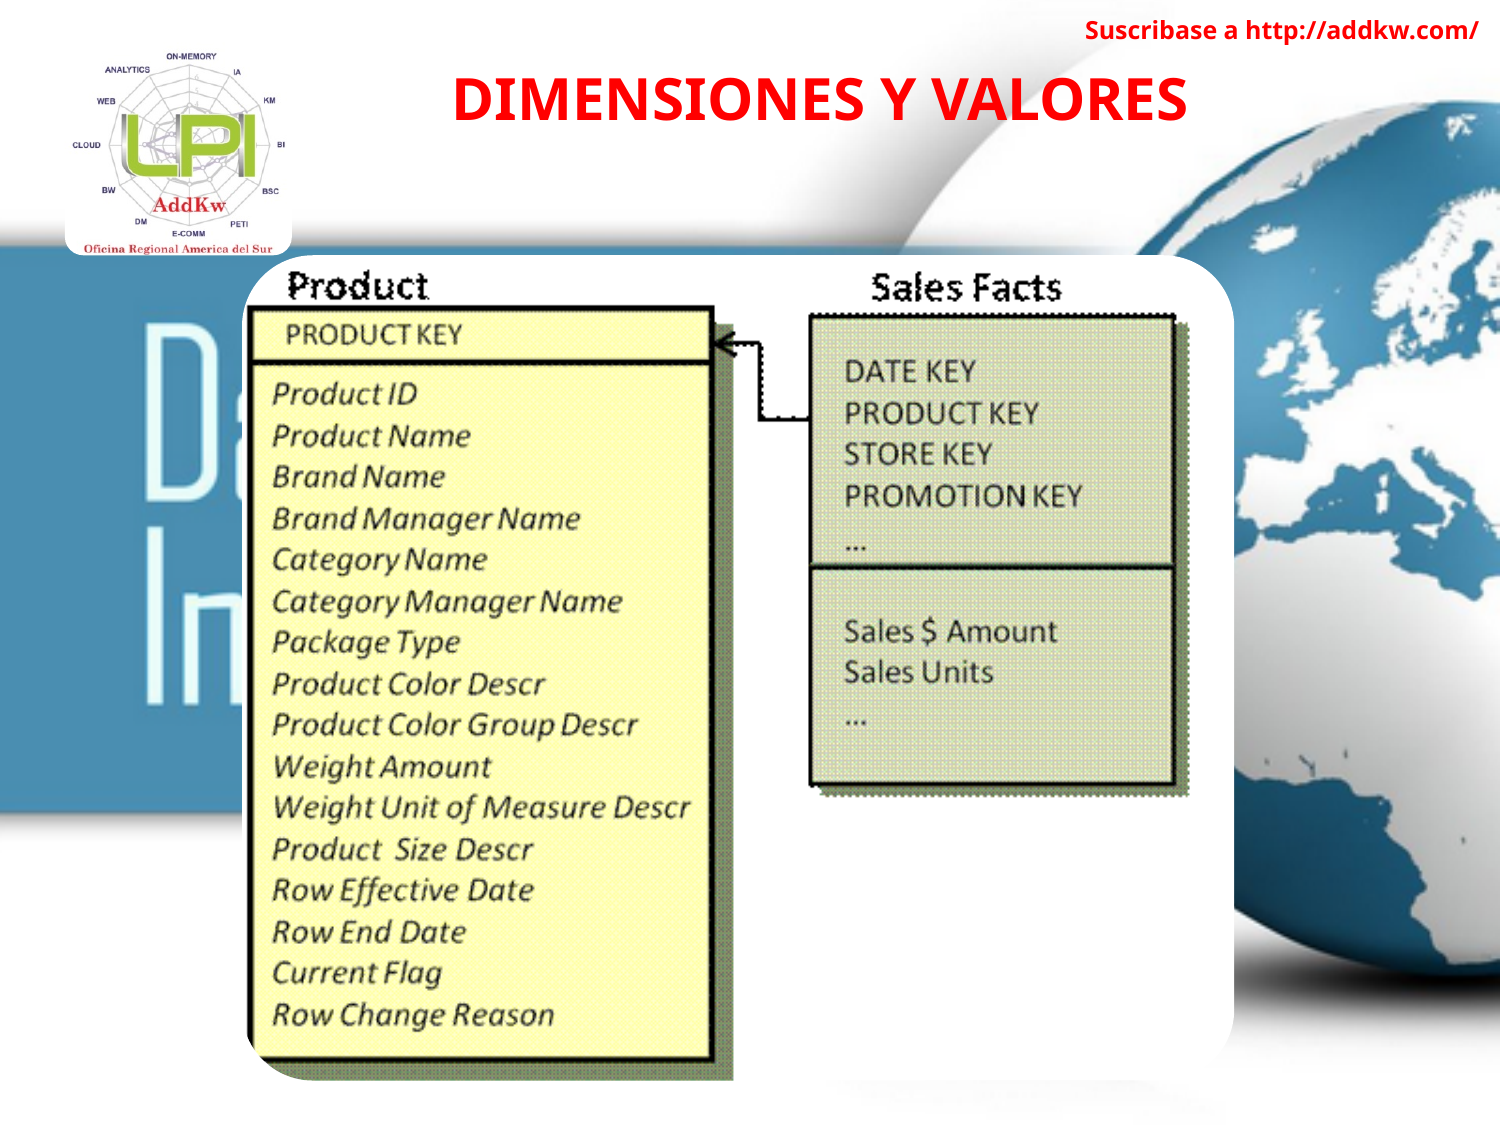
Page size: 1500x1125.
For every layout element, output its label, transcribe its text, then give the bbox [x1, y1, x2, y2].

text_box Dimensiones y valores [276, 54, 1364, 173]
picture [0, 0, 1500, 1125]
text_box Suscribase a http://addkw.com/ [1070, 7, 1495, 52]
